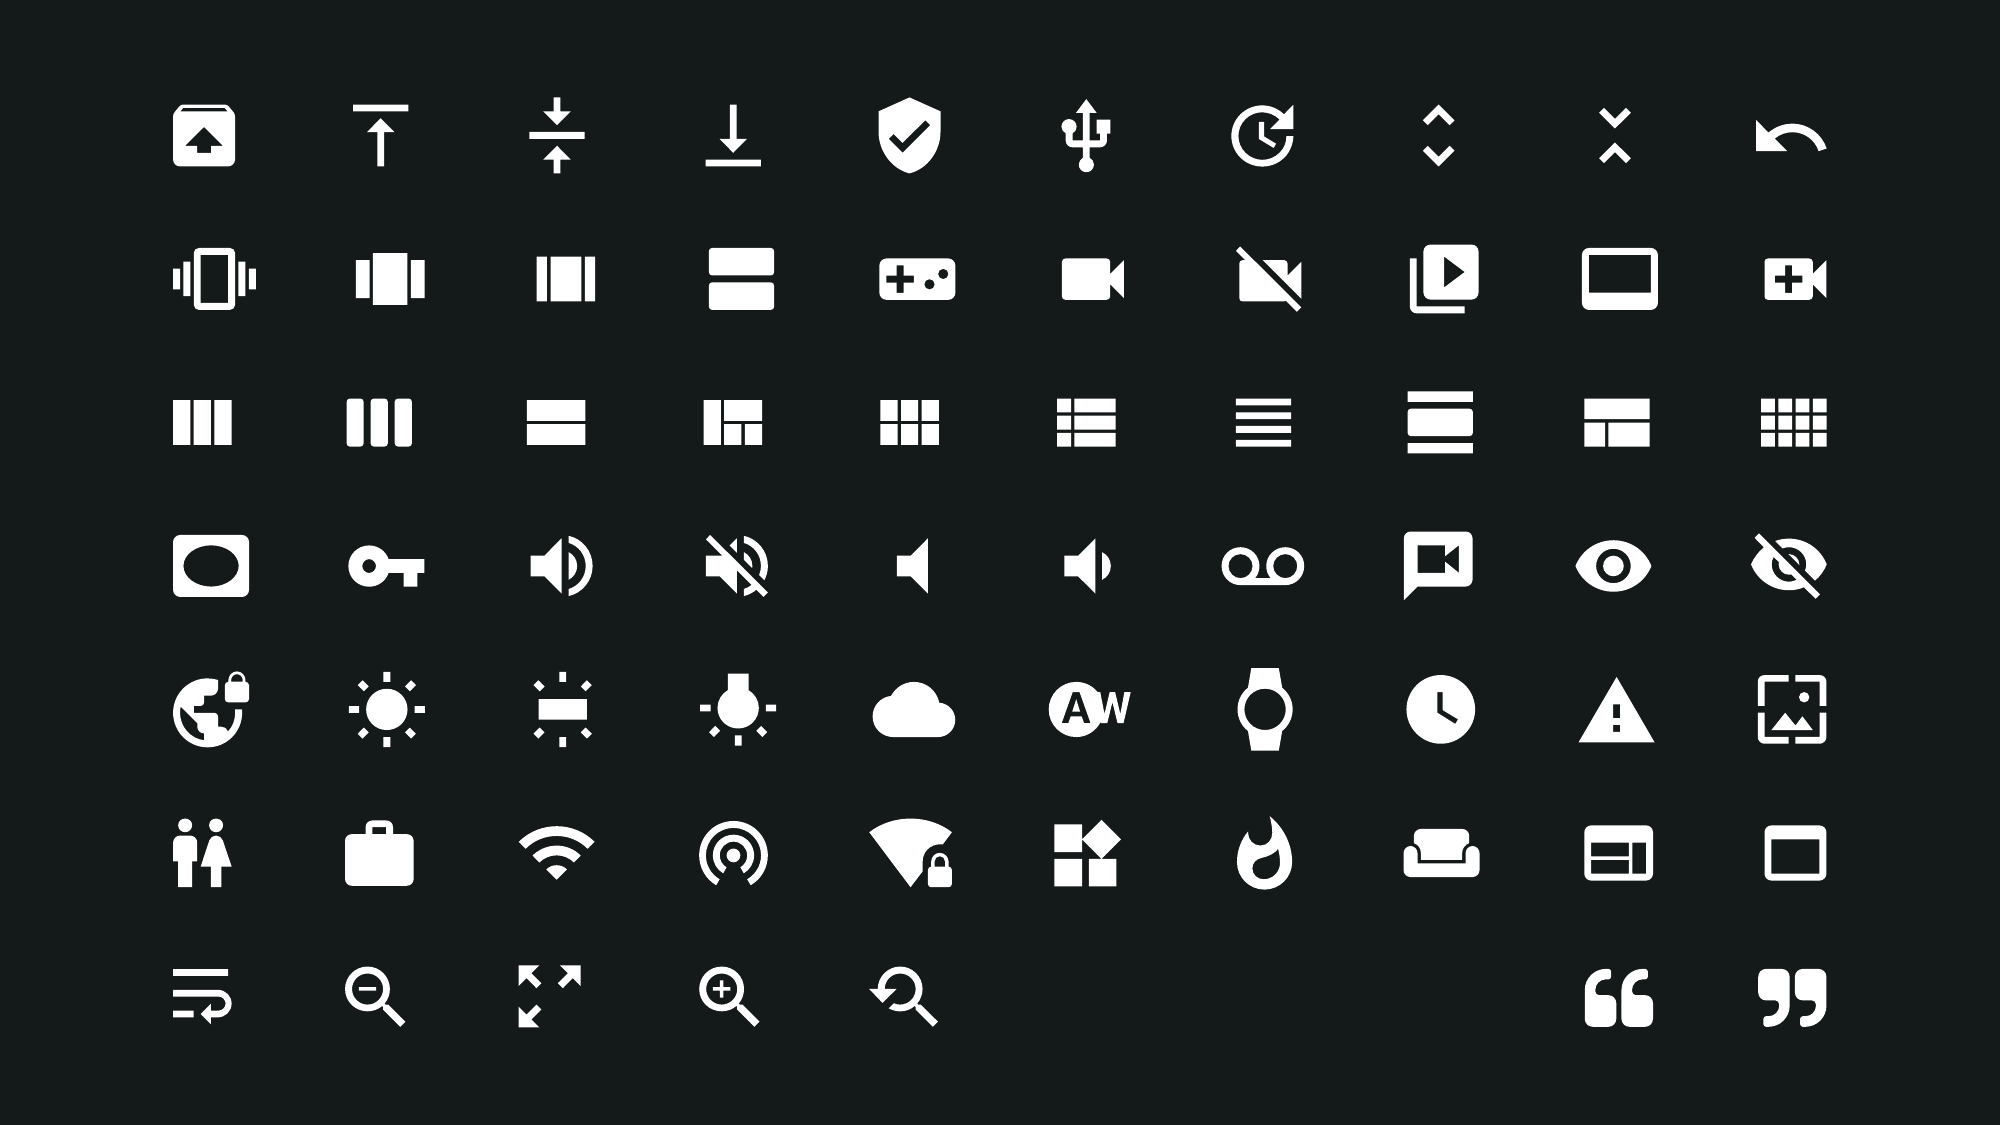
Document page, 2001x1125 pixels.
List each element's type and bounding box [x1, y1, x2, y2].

text_box [1575, 540, 1652, 592]
text_box [703, 400, 721, 445]
text_box [724, 424, 742, 445]
text_box [173, 104, 236, 167]
text_box [1057, 432, 1072, 447]
text_box [559, 737, 567, 748]
text_box [529, 131, 585, 139]
text_box [1581, 247, 1658, 310]
text_box [705, 159, 761, 167]
text_box [1812, 398, 1827, 413]
text_box [200, 835, 232, 888]
text_box [1757, 675, 1789, 706]
text_box [699, 966, 760, 1027]
text_box [366, 118, 395, 167]
text_box [533, 680, 545, 692]
text_box [345, 966, 406, 1027]
text_box [568, 535, 593, 597]
text_box [709, 725, 721, 738]
text_box [248, 268, 256, 290]
text_box [518, 1004, 542, 1028]
text_box [734, 735, 742, 746]
text_box [526, 400, 586, 421]
text_box [1812, 415, 1827, 430]
text_box [580, 680, 592, 692]
text_box [1237, 668, 1293, 751]
text_box [1061, 99, 1111, 173]
text_box [1403, 846, 1480, 878]
text_box [414, 706, 425, 713]
text_box [1578, 676, 1655, 743]
text_box [372, 253, 408, 305]
text_box [1778, 415, 1793, 430]
text_box [173, 534, 250, 597]
text_box [1235, 398, 1292, 406]
text_box [1795, 675, 1827, 706]
text_box [1422, 104, 1455, 126]
text_box [546, 865, 567, 880]
text_box [1407, 408, 1473, 437]
text_box [1584, 422, 1606, 447]
text_box [173, 989, 232, 1025]
text_box [536, 256, 547, 302]
text_box [744, 424, 763, 445]
text_box [1761, 432, 1775, 447]
text_box [550, 256, 582, 302]
text_box [708, 282, 775, 310]
text_box [1751, 533, 1820, 599]
text_box [1074, 432, 1116, 447]
text_box [405, 680, 416, 692]
text_box [1795, 398, 1810, 413]
text_box [896, 538, 928, 594]
text_box [532, 845, 581, 863]
text_box [719, 104, 747, 153]
text_box [1423, 244, 1479, 300]
text_box [1413, 828, 1470, 860]
text_box [370, 398, 388, 447]
text_box [559, 671, 567, 682]
text_box [1061, 258, 1124, 300]
text_box [353, 104, 409, 112]
text_box [1795, 432, 1810, 447]
text_box [1236, 816, 1293, 890]
text_box [869, 966, 938, 1027]
text_box [173, 400, 191, 445]
text_box [921, 400, 939, 421]
text_box [173, 835, 198, 888]
text_box [1231, 104, 1294, 167]
text_box [410, 260, 425, 299]
text_box [1756, 120, 1827, 152]
text_box [1795, 415, 1810, 430]
text_box [557, 965, 581, 989]
text_box [405, 727, 416, 739]
text_box [1057, 415, 1072, 430]
text_box [355, 260, 370, 299]
text_box [1403, 531, 1473, 601]
text_box [183, 261, 191, 297]
text_box [1795, 712, 1827, 744]
text_box [1764, 258, 1827, 300]
text_box [173, 678, 243, 748]
text_box [1778, 398, 1793, 413]
text_box [1599, 107, 1631, 129]
text_box [869, 818, 952, 888]
text_box [224, 671, 250, 703]
text_box [1407, 391, 1473, 402]
text_box [348, 545, 425, 587]
text_box [1057, 398, 1072, 413]
text_box [1608, 422, 1650, 447]
text_box [708, 247, 775, 276]
text_box [538, 699, 587, 720]
text_box [1778, 432, 1793, 447]
text_box [238, 261, 246, 297]
text_box [717, 673, 759, 729]
text_box [1758, 968, 1790, 1027]
text_box [1599, 142, 1631, 164]
text_box [1235, 425, 1292, 433]
text_box [526, 424, 586, 445]
text_box [193, 400, 211, 445]
text_box [1771, 712, 1813, 731]
text_box [173, 268, 181, 290]
text_box [1406, 675, 1476, 744]
text_box [1764, 825, 1827, 881]
text_box [1074, 398, 1116, 413]
text_box [383, 671, 391, 682]
text_box [872, 681, 956, 738]
text_box [878, 97, 941, 174]
text_box [1074, 415, 1116, 430]
text_box [518, 826, 595, 849]
text_box [366, 688, 408, 731]
text_box [901, 424, 919, 445]
text_box [193, 247, 236, 310]
text_box [533, 727, 545, 739]
text_box [1054, 819, 1121, 887]
text_box [1235, 439, 1292, 447]
text_box [700, 704, 711, 712]
text_box [1812, 432, 1827, 447]
text_box [1409, 258, 1465, 314]
text_box [543, 145, 571, 174]
text_box [1102, 552, 1111, 580]
text_box [530, 538, 562, 594]
text_box [901, 400, 919, 421]
text_box [1048, 681, 1131, 738]
text_box [1621, 968, 1654, 1027]
text_box [383, 737, 391, 748]
text_box [724, 400, 763, 421]
text_box [1407, 443, 1473, 454]
text_box [1794, 968, 1827, 1027]
text_box [756, 726, 768, 738]
text_box [394, 398, 412, 447]
text_box [1761, 415, 1775, 430]
text_box [705, 534, 768, 597]
text_box [584, 256, 596, 302]
text_box [765, 704, 777, 712]
text_box [1757, 712, 1789, 744]
text_box [879, 258, 956, 300]
text_box [345, 820, 414, 886]
text_box [1422, 145, 1455, 167]
text_box [921, 424, 939, 445]
text_box [1761, 398, 1775, 413]
text_box [880, 424, 898, 445]
text_box [178, 818, 193, 833]
text_box [348, 706, 360, 713]
text_box [214, 400, 232, 445]
text_box [1584, 825, 1654, 881]
text_box [346, 398, 364, 447]
text_box [173, 969, 229, 976]
text_box [518, 965, 542, 989]
text_box [1064, 538, 1096, 594]
text_box [1775, 538, 1827, 581]
text_box [699, 820, 768, 886]
text_box [1235, 412, 1292, 420]
text_box [357, 727, 369, 739]
text_box [580, 727, 592, 739]
text_box [209, 818, 224, 833]
text_box [357, 680, 369, 692]
text_box [1584, 398, 1650, 420]
text_box [1584, 968, 1617, 1027]
text_box [1221, 547, 1305, 586]
text_box [543, 97, 571, 126]
text_box [1235, 246, 1302, 312]
text_box [880, 400, 898, 421]
